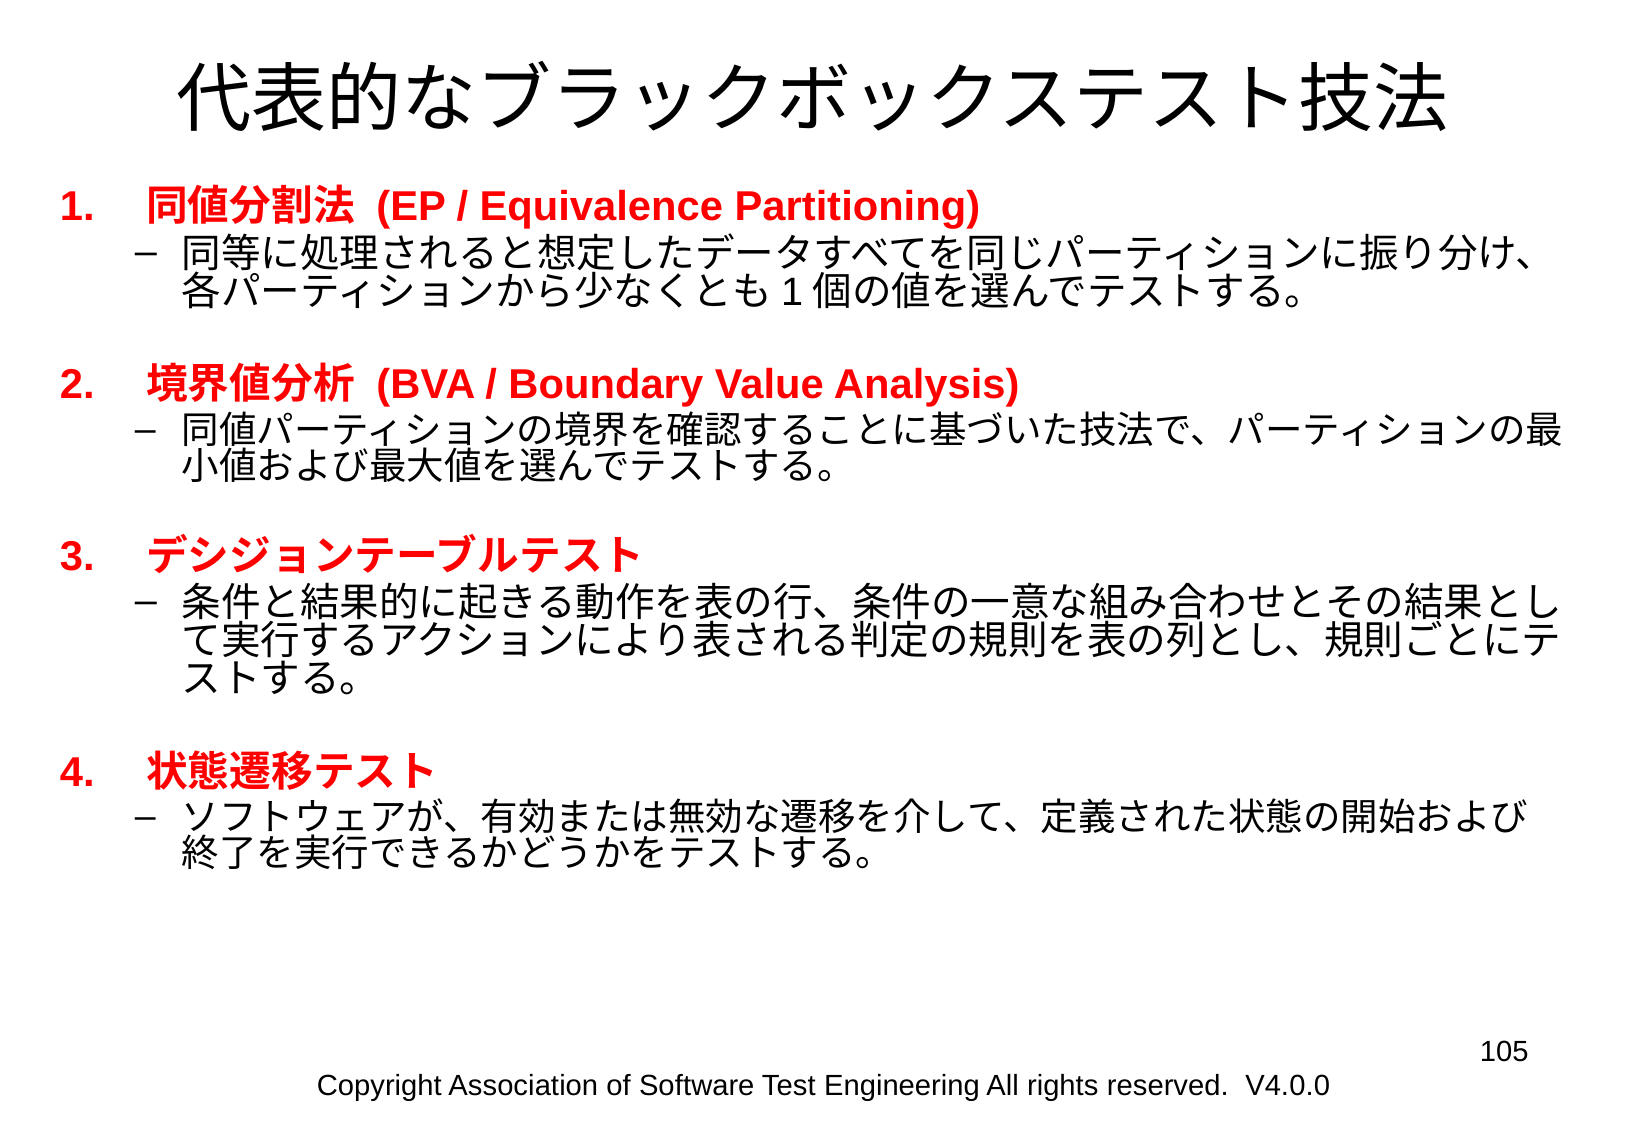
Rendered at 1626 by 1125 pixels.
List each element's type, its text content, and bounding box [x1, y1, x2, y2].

list 1. 同値分割法 (EP / Equivalence Partitioning) 同等に処理されると想定したデータすべてを同じパーティションに振り分け、各パーティションから少なくとも1個の値を選んでテストする。 2. 境界値分析 (BVA / Boundary Value Analysis) 同値パーティションの境界を確認することに基づいた技法で、パーティションの最小値および最大値を選んでテストする。 3. デシジョンテーブルテスト 条件と結果的に起きる動作を表の行、条件の一意な組み合わせとその結果として実行するアクションにより表される判定の規則を表の列とし、規則ごとにテストする。 4. 状態遷移テスト ソフトウェアが、有効または無効な遷移を介して、定義された状態の開始および終了を実行できるかどうかをテストする。 [44, 181, 1581, 981]
slide_number ‹#› [1164, 1024, 1544, 1103]
footer Copyright Association of Software Test Engineering All rights reserved. V4.0.0 [233, 1058, 1415, 1103]
title 代表的なブラックボックステスト技法 [81, 1, 1544, 181]
